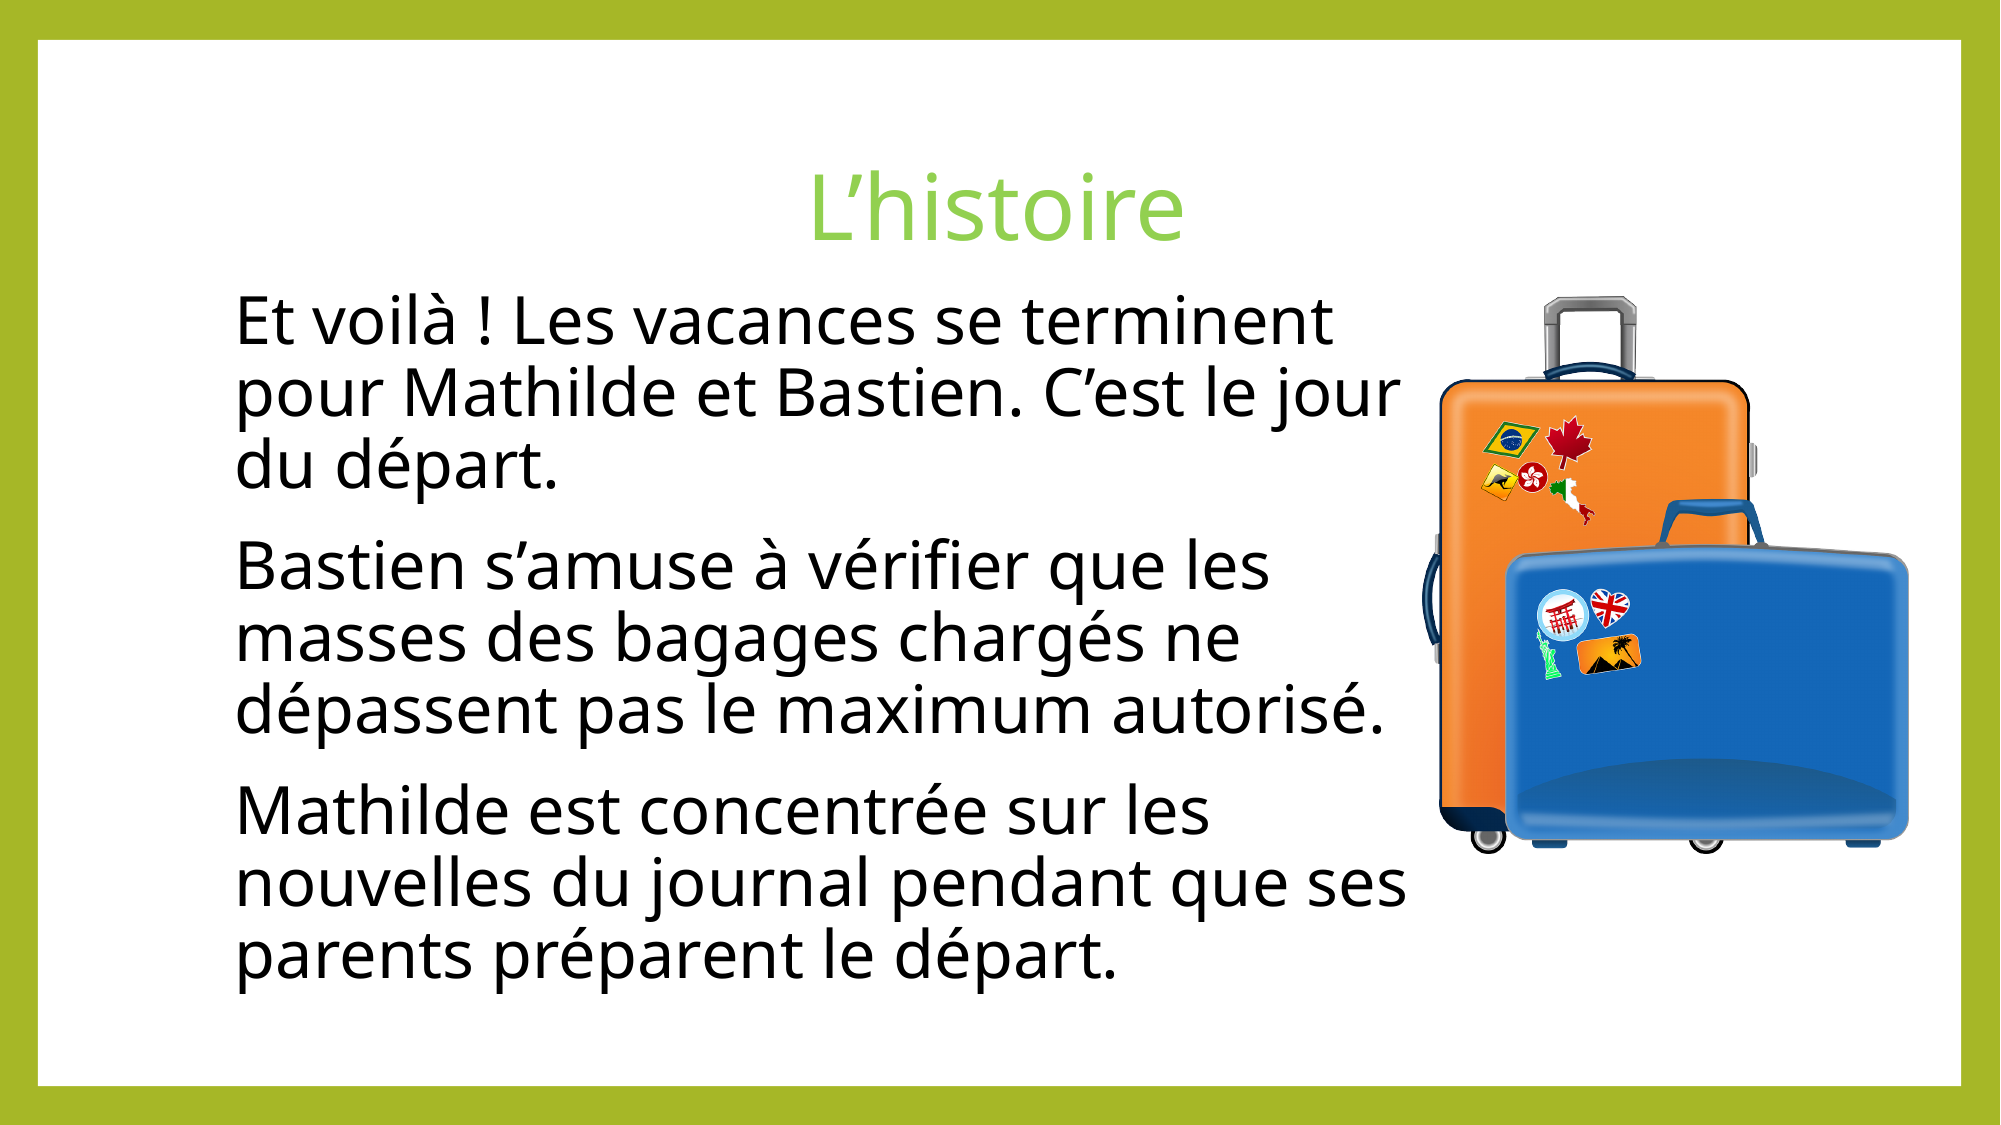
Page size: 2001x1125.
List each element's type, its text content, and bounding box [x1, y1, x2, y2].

list Et voilà ! Les vacances se terminent pour Mathilde et Bastien. C’est le jour du départ. Bastien s’amuse à vérifier que les masses des bagages chargés ne dépassent pas le maximum autorisé. Mathilde est concentrée sur les nouvelles du journal pendant que ses parents préparent le départ. [212, 278, 1452, 1022]
picture [1421, 296, 1909, 855]
title L’histoire [187, 99, 1808, 323]
